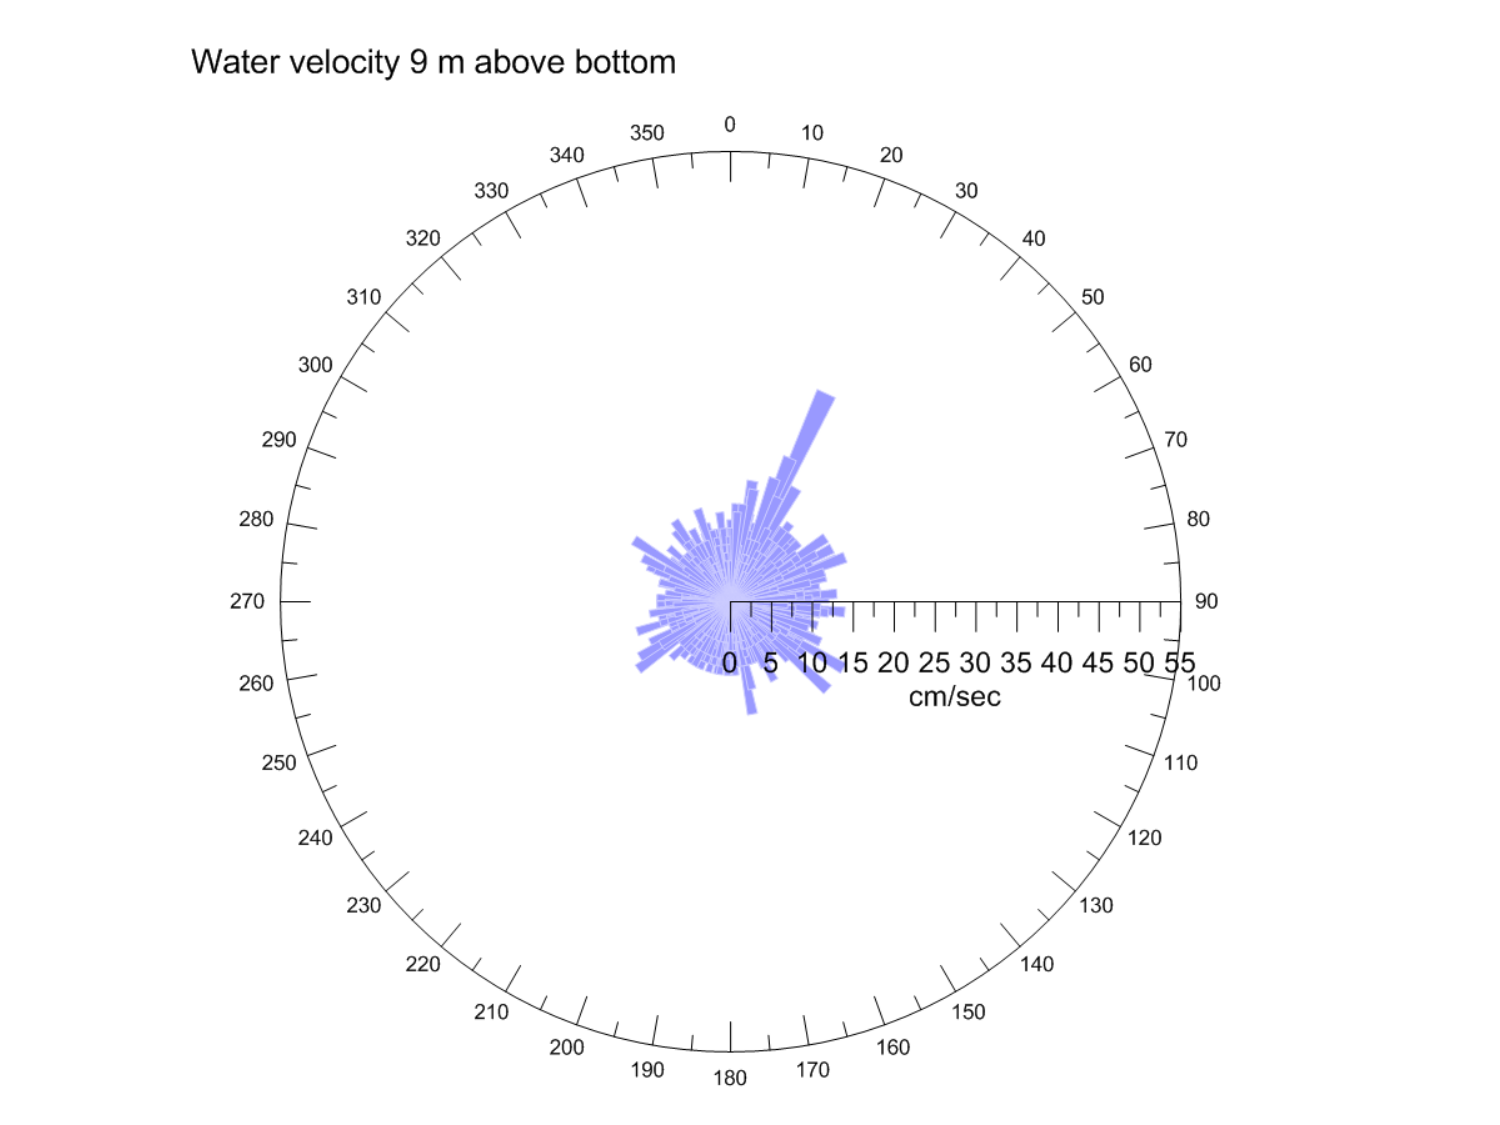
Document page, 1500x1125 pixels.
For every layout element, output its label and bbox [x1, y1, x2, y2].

picture [190, 35, 1310, 1089]
